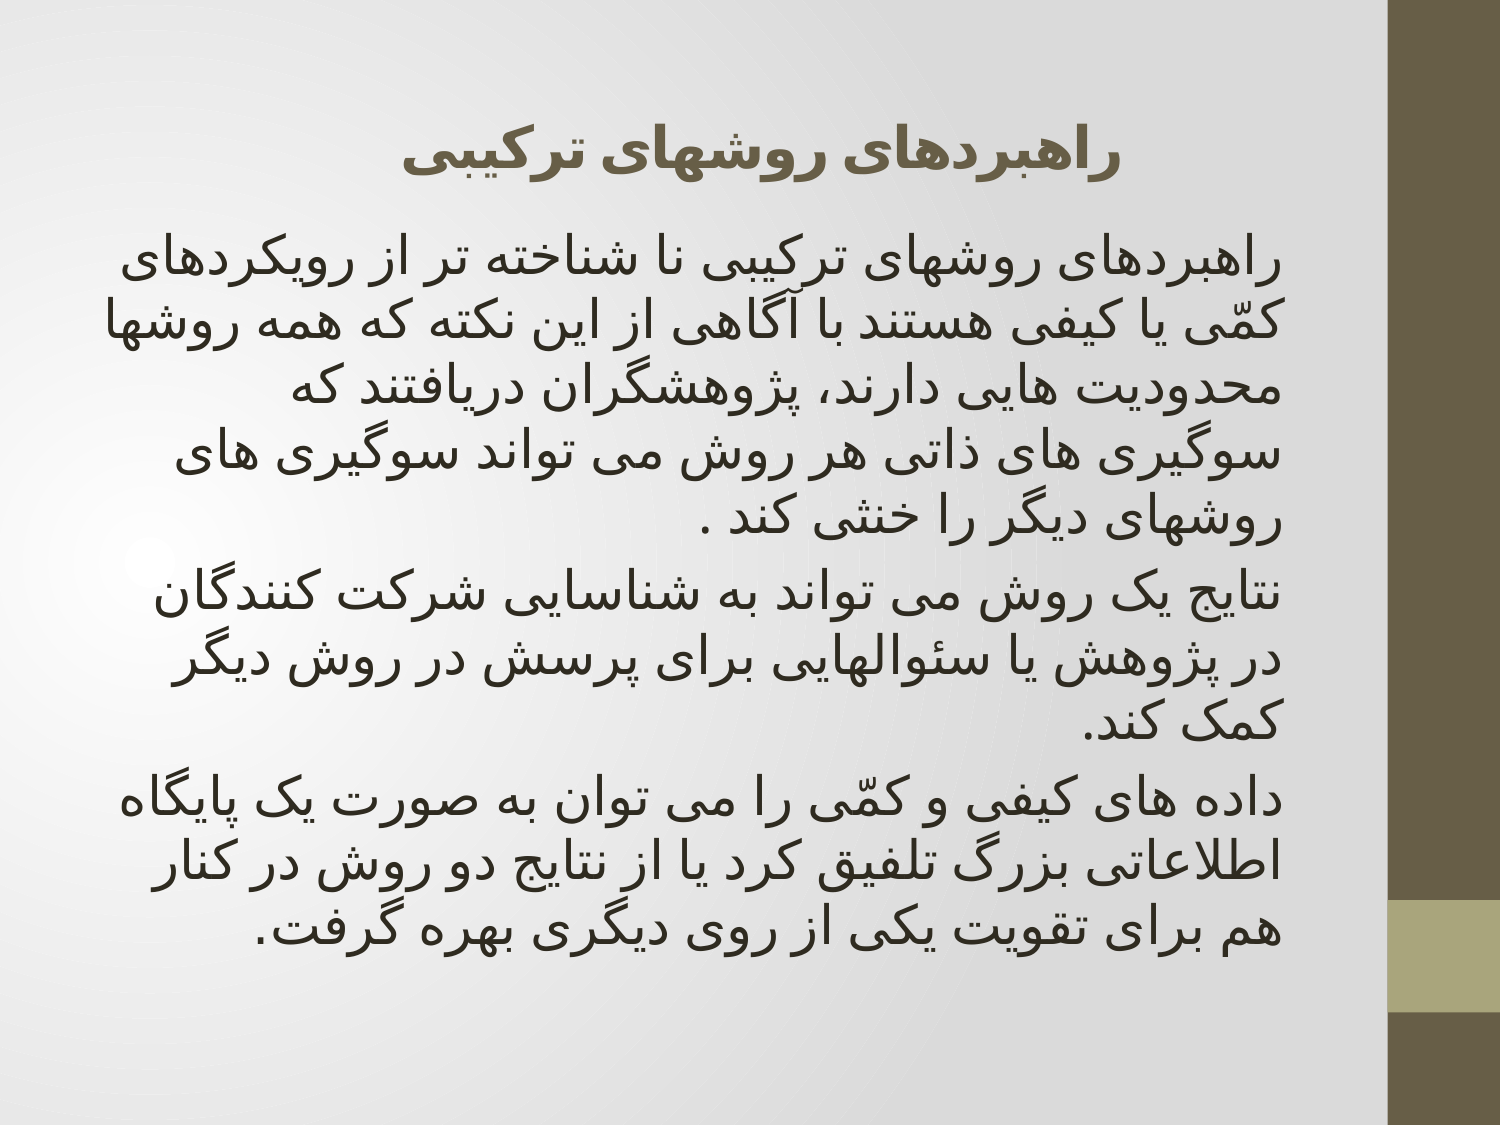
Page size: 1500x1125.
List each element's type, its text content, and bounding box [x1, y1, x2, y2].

subtitle راهبردهای روشهای ترکیبی نا شناخته تر از رویکردهای کمّی یا کیفی هستند با آگاهی از این نکته که همه روشها محدودیت هایی دارند، پژوهشگران دریافتند که سوگیری های ذاتی هر روش می تواند سوگیری های روشهای دیگر را خنثی کند . نتایج یک روش می تواند به شناسایی شرکت کنندگان در پژوهش یا سئوالهایی برای پرسش در روش دیگر کمک کند. داده های کیفی و کمّی را می توان به صورت یک پایگاه اطلاعاتی بزرگ تلفیق کرد یا از نتایج دو روش در کنار هم برای تقویت یکی از روی دیگری بهره گرفت. [75, 212, 1300, 975]
title راهبردهای روشهای ترکیبی [125, 50, 1400, 188]
